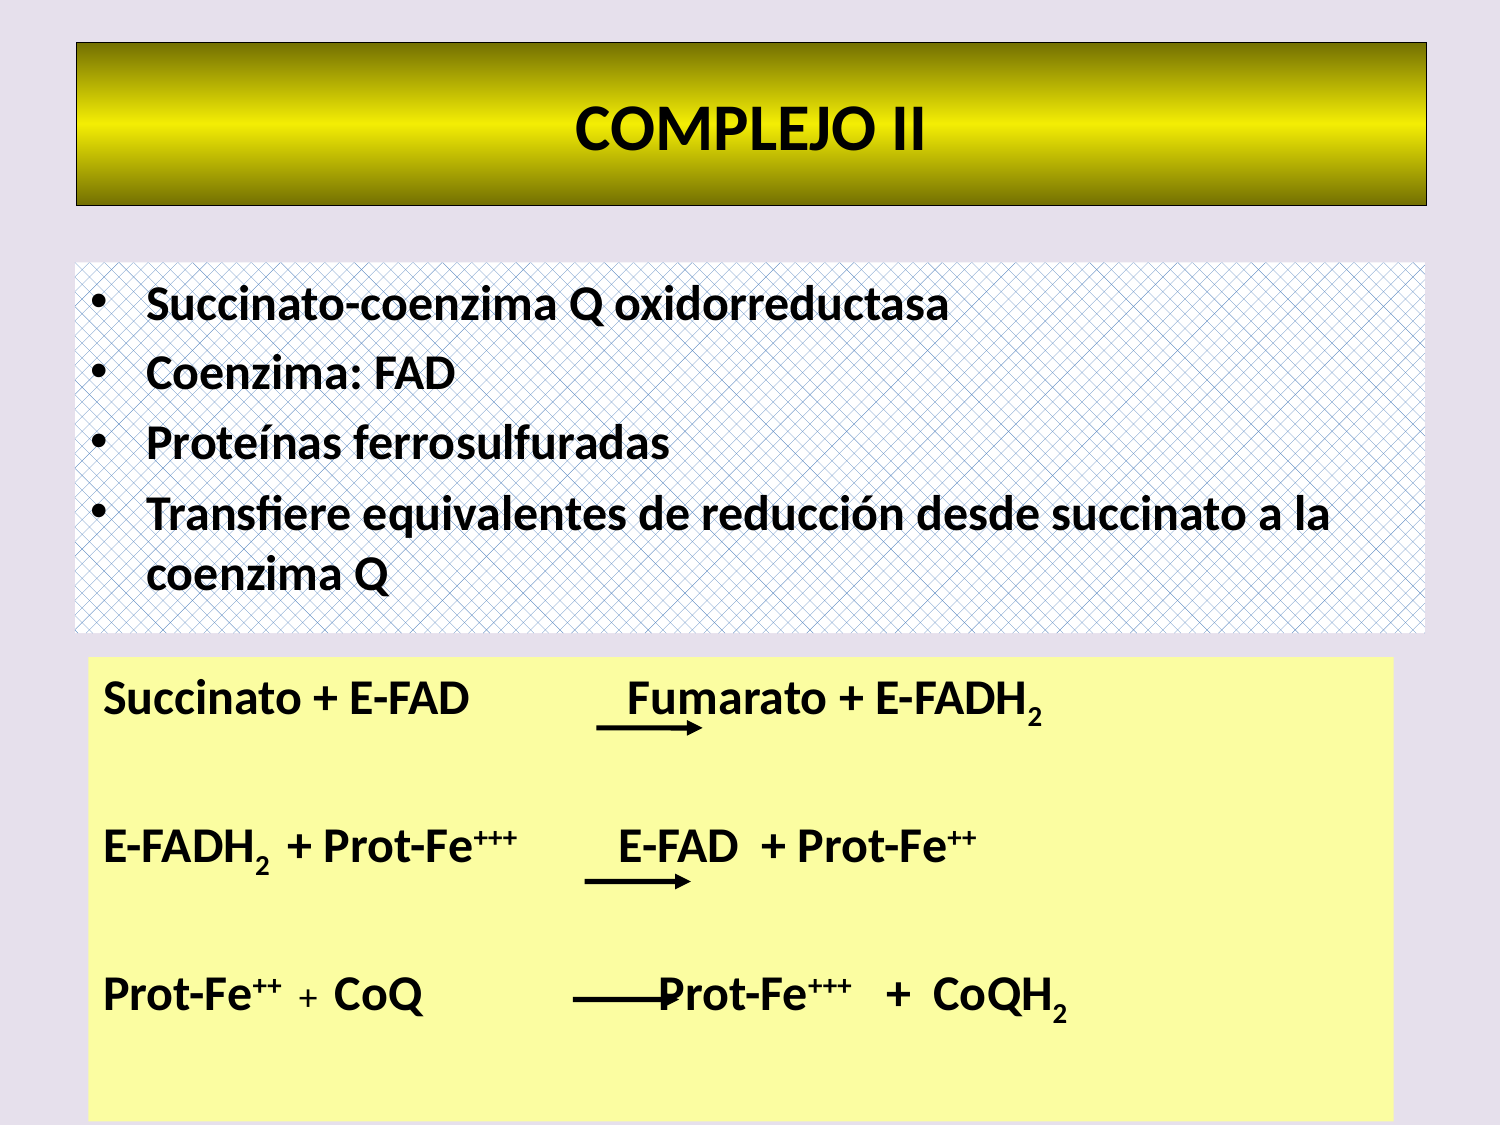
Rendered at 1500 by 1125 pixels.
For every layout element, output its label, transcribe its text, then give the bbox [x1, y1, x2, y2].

text_box [584, 875, 691, 888]
text_box [596, 721, 703, 735]
title COMPLEJO II [76, 42, 1427, 206]
text_box Succinato + E-FAD Fumarato + E-FADH2 E-FADH2 + Prot-Fe+++ E-FAD + Prot-Fe++ Prot-Fe++ + CoQ Prot-Fe+++ + CoQH2 [88, 657, 1394, 1122]
text_box [572, 993, 680, 1006]
list Succinato-coenzima Q oxidorreductasa Coenzima: FAD Proteínas ferrosulfuradas Transfiere equivalentes de reducción desde succinato a la coenzima Q [75, 262, 1425, 634]
